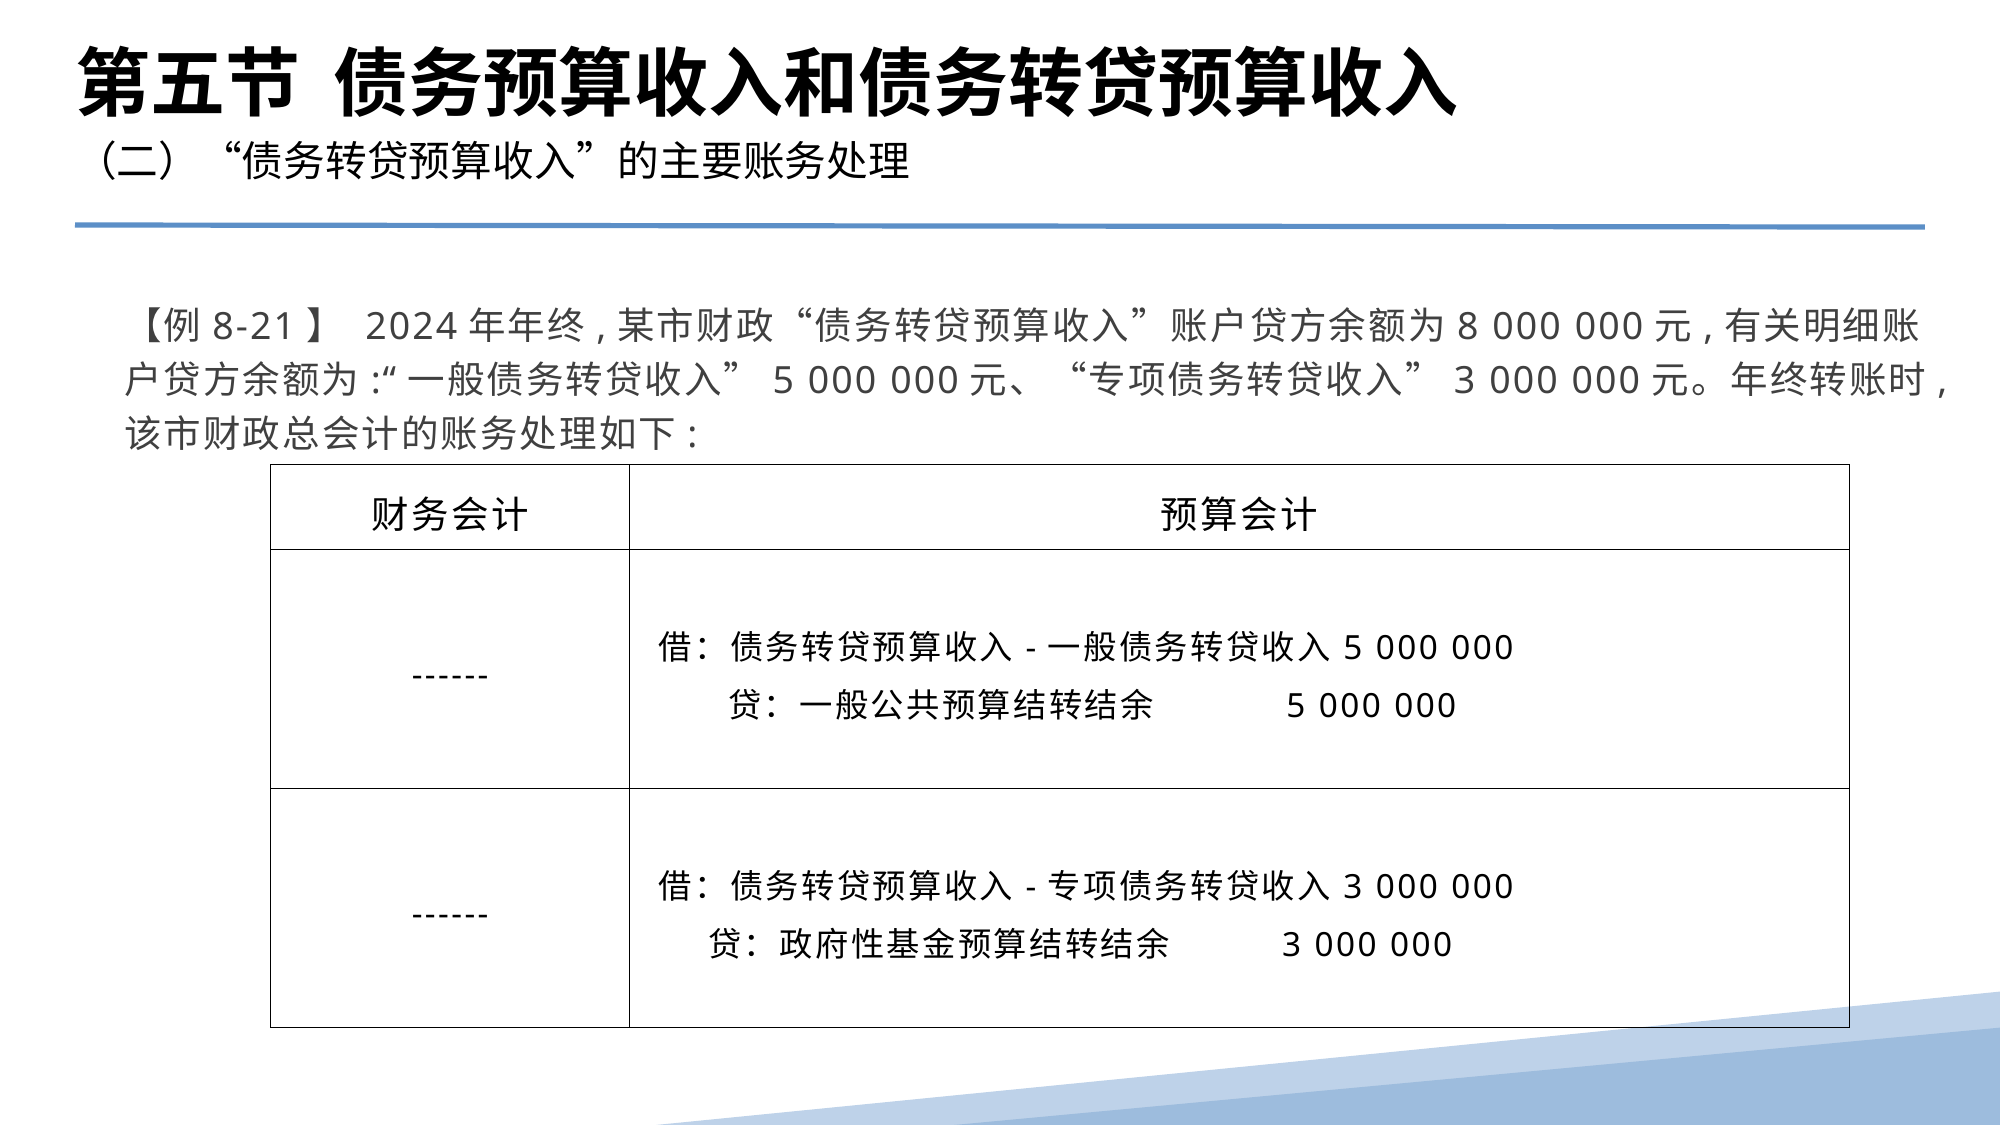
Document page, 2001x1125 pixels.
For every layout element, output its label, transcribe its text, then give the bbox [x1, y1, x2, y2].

table_cell ------ [271, 550, 629, 788]
table_cell 借：债务转贷预算收入-一般债务转贷收入5 000 000 贷：一般公共预算结转结余 5 000 000 [630, 550, 1849, 788]
table_header 财务会计 [271, 465, 629, 549]
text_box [656, 991, 2000, 1125]
table_cell 借：债务转贷预算收入-专项债务转贷收入3 000 000 贷：政府性基金预算结转结余 3 000 000 [630, 789, 1849, 1027]
text_box （二）“债务转贷预算收入”的主要账务处理 [75, 124, 1925, 200]
table_cell ------ [271, 789, 629, 1027]
table_header 预算会计 [630, 465, 1849, 549]
text_box 【例8-21】 2024年年终,某市财政“债务转贷预算收入”账户贷方余额为8 000 000元,有关明细账户贷方余额为:“一般债务转贷收入”5 000 000元、“专项债务转贷收入”3 000 000元。年终转账时,该市财政总会计的账务处理如下: [114, 248, 1956, 500]
text_box 第五节 债务预算收入和债务转贷预算收入 [75, 24, 1925, 124]
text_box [74, 224, 1925, 228]
